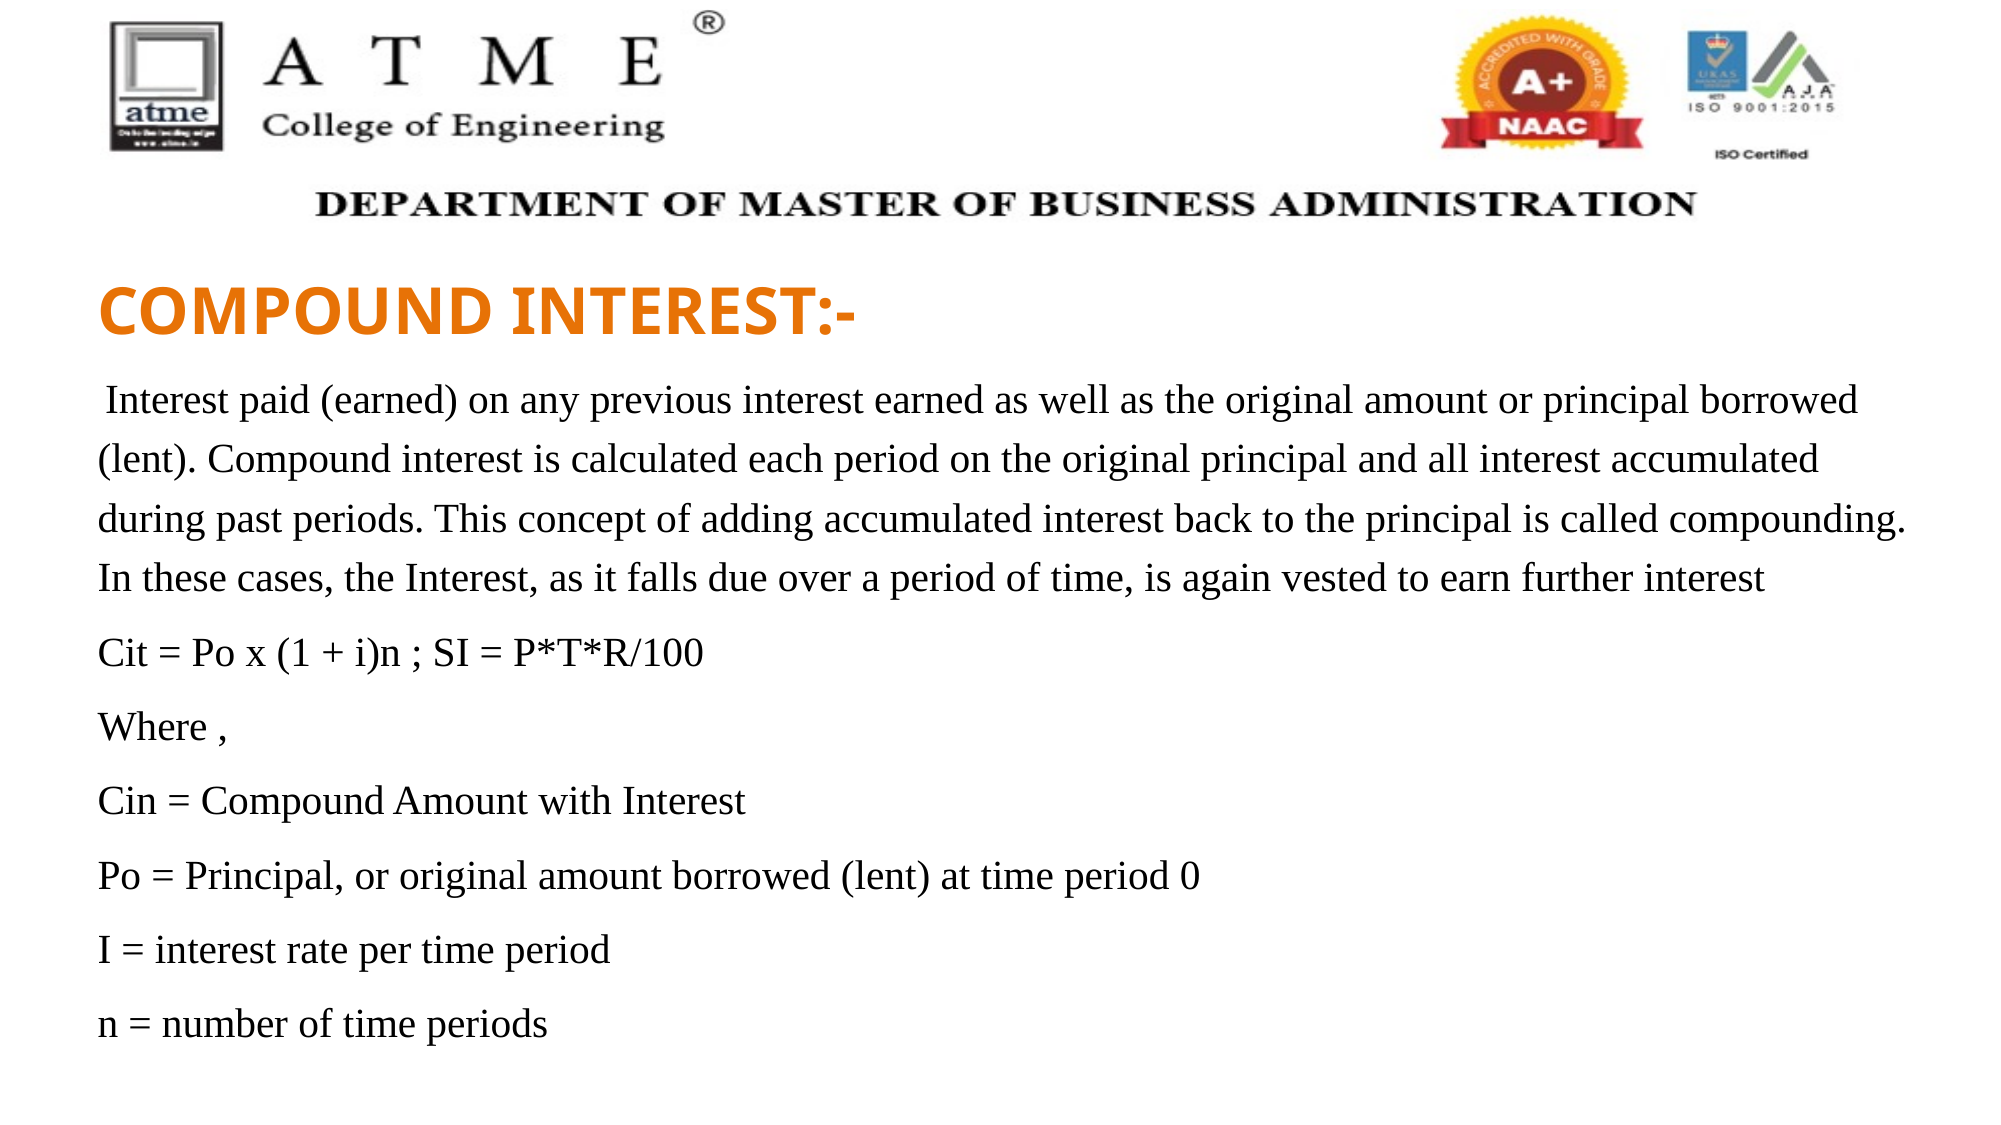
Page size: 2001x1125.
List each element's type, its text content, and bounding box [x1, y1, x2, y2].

picture [100, 9, 1900, 224]
list COMPOUND INTEREST:- Interest paid (earned) on any previous interest earned as well as the original amount or principal borrowed (lent). Compound interest is calculated each period on the original principal and all interest accumulated during past periods. This concept of adding accumulated interest back to the principal is called compounding. In these cases, the Interest, as it falls due over a period of time, is again vested to earn further interest Cit = Po x (1 + i)n ; SI = P*T*R/100 Where , Cin = Compound Amount with Interest Po = Principal, or original amount borrowed (lent) at time period 0 I = interest rate per time period n = number of time periods [82, 246, 1950, 1073]
